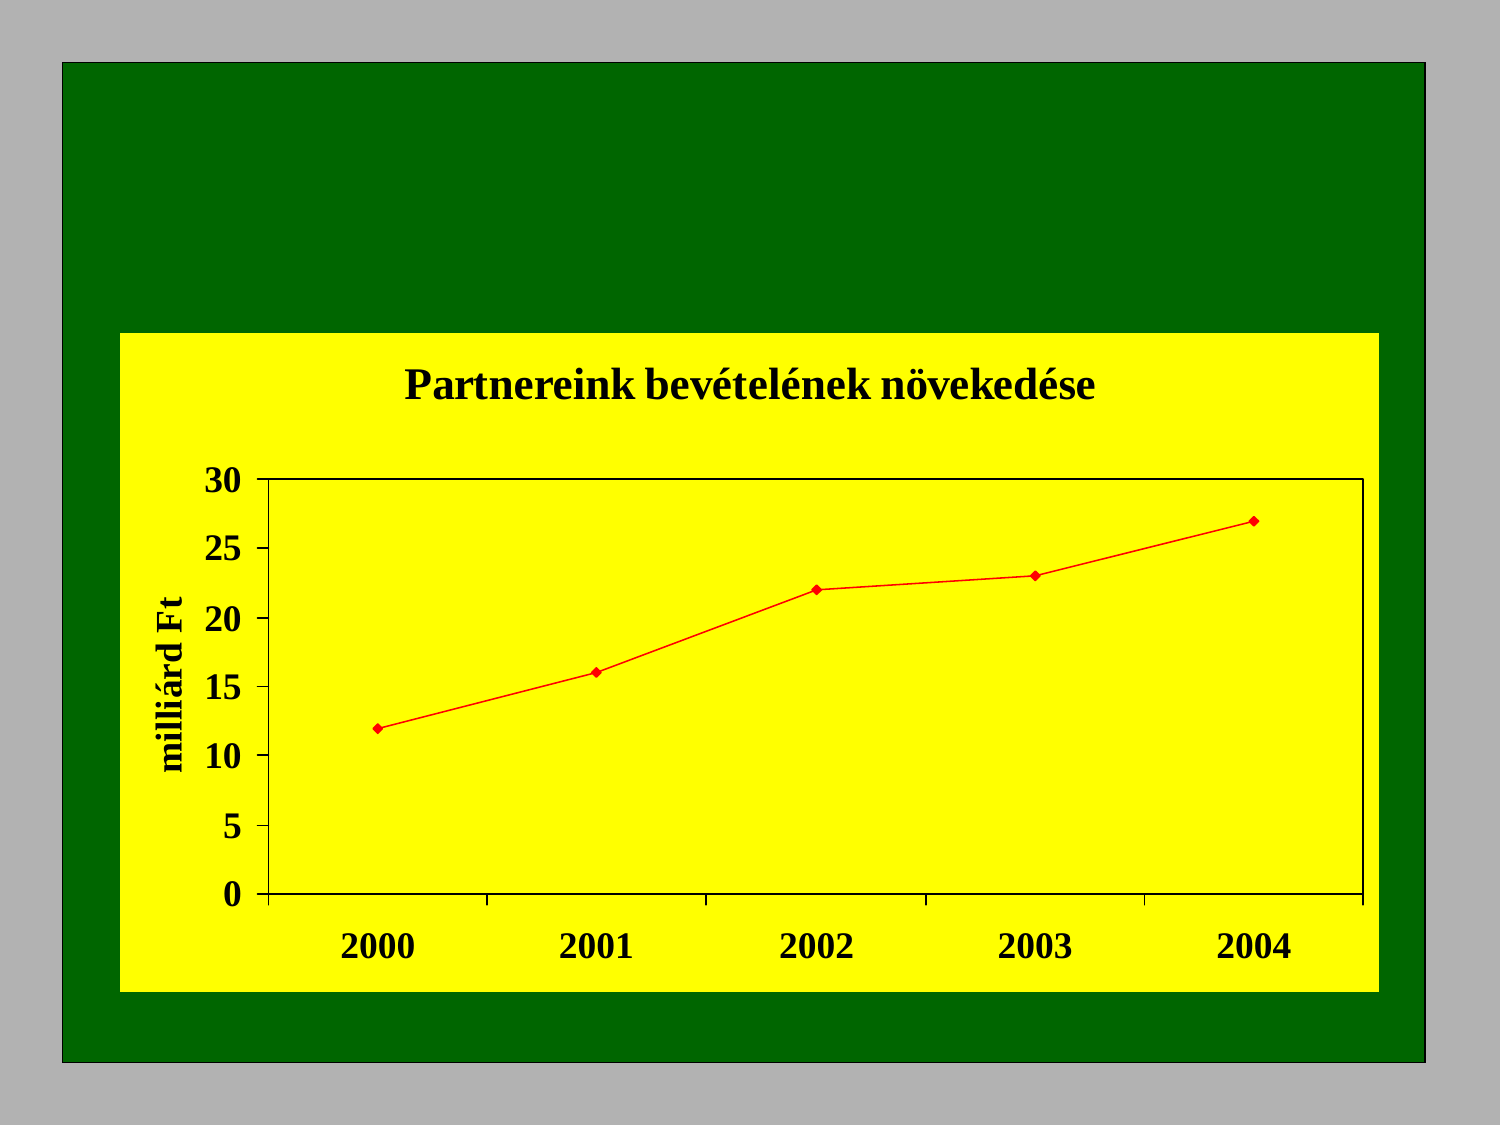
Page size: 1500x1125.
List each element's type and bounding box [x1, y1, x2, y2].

text_box [111, 324, 1387, 999]
text_box [62, 62, 1425, 1063]
